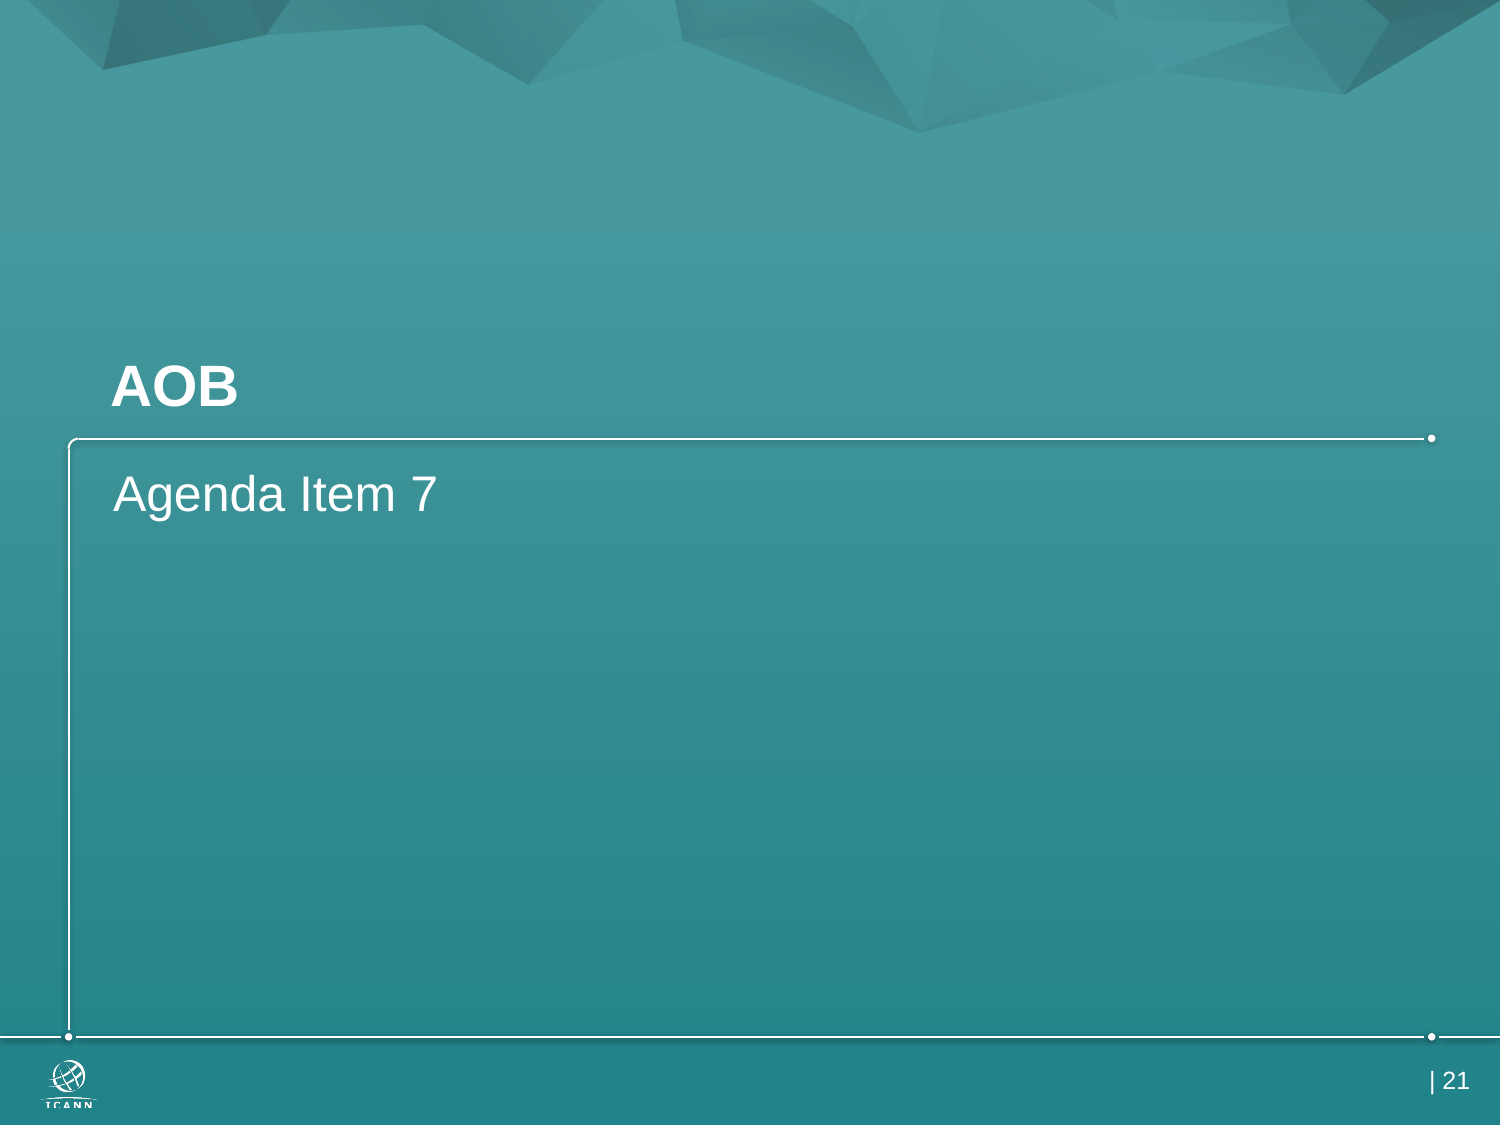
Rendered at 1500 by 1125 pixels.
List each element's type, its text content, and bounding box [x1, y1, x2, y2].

title AOB [95, 130, 1398, 426]
list Agenda Item 7 [98, 453, 1396, 604]
picture [0, 0, 1500, 1125]
